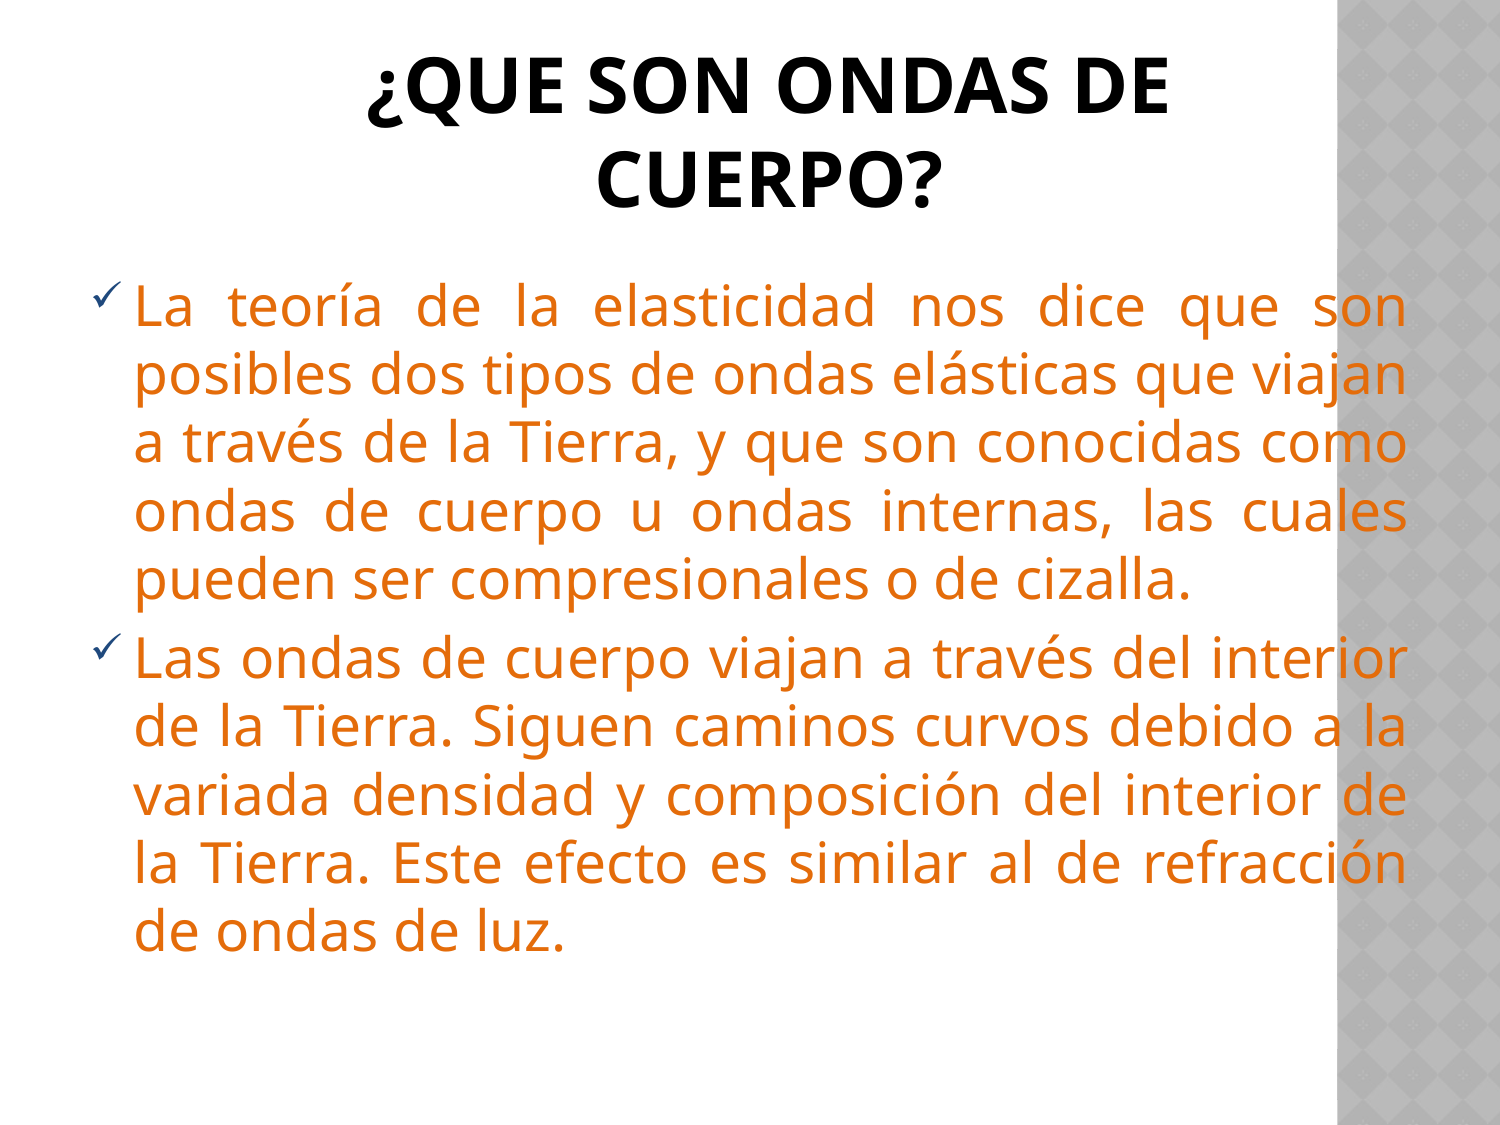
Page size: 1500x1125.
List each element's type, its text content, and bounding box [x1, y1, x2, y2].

list La teoría de la elasticidad nos dice que son posibles dos tipos de ondas elásticas que viajan a través de la Tierra, y que son conocidas como ondas de cuerpo u ondas internas, las cuales pueden ser compresionales o de cizalla. Las ondas de cuerpo viajan a través del interior de la Tierra. Siguen caminos curvos debido a la variada densidad y composición del interior de la Tierra. Este efecto es similar al de refracción de ondas de luz. [75, 262, 1425, 1043]
title ¿QUE SON ONDAS DE CUERPO? [175, 35, 1364, 223]
